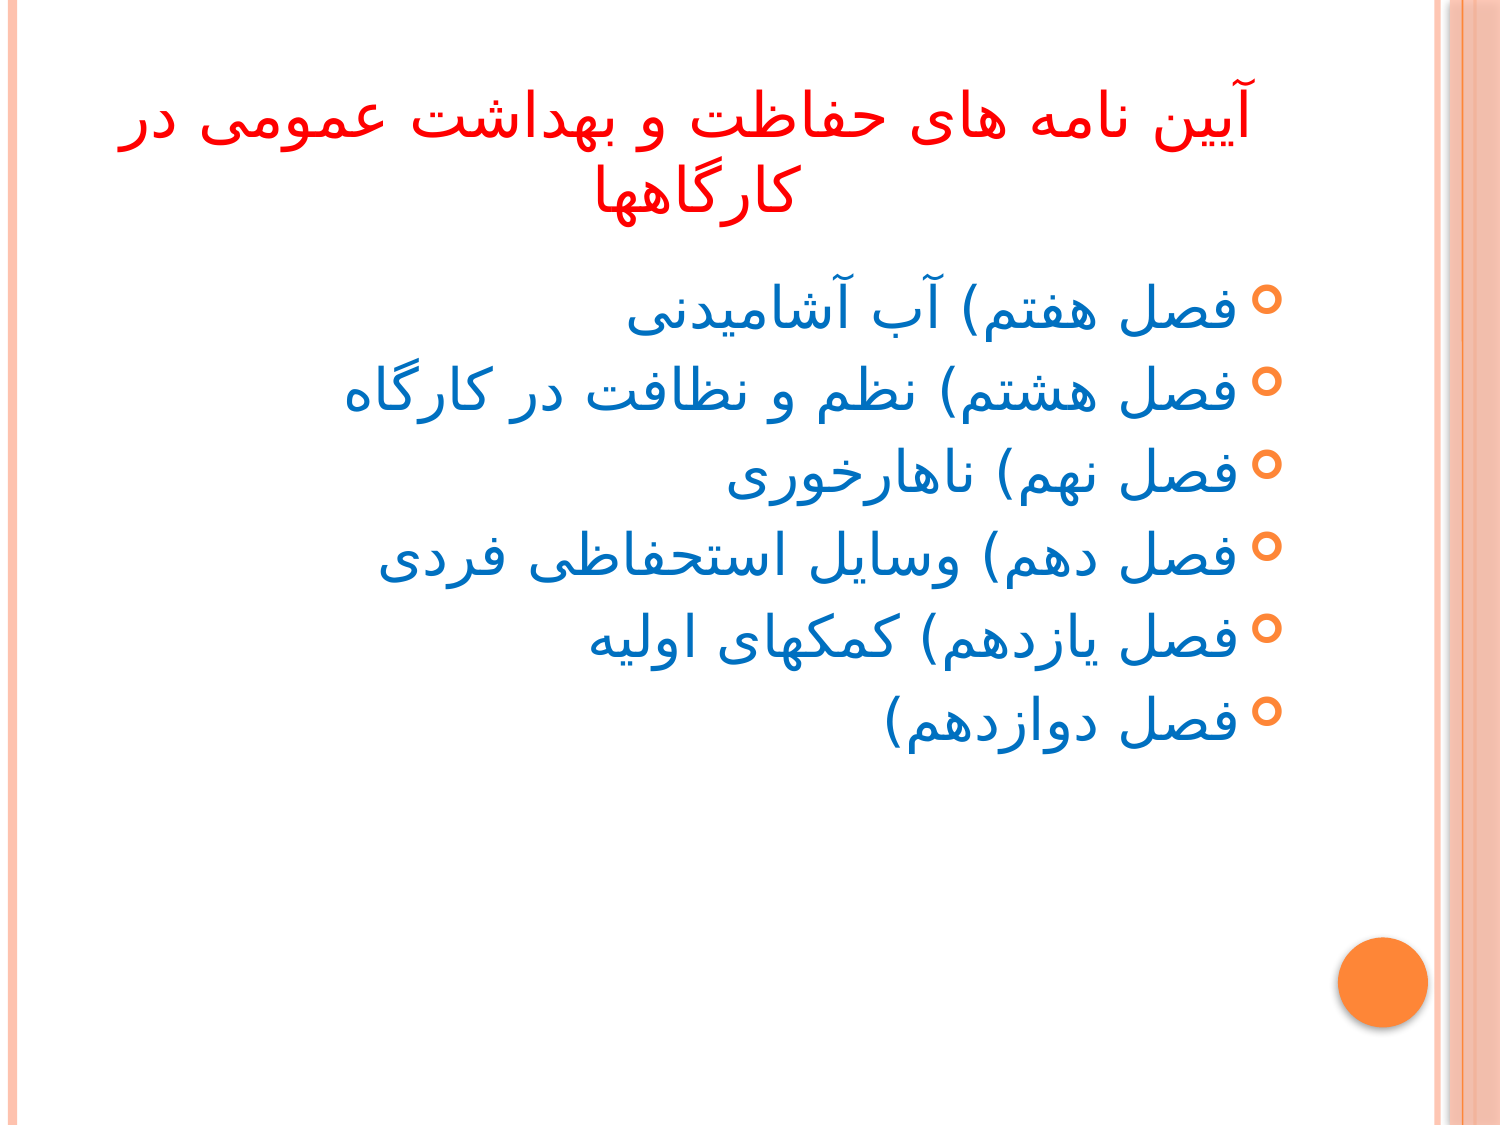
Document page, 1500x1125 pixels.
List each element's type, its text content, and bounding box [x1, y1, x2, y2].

title آیین نامه های حفاظت و بهداشت عمومی در کارگاهها [75, 45, 1300, 233]
list فصل هفتم) آب آشامیدنی فصل هشتم) نظم و نظافت در کارگاه فصل نهم) ناهارخوری فصل دهم) وسایل استحفاظی فردی فصل یازدهم) کمکهای اولیه فصل دوازدهم) [75, 262, 1300, 1062]
